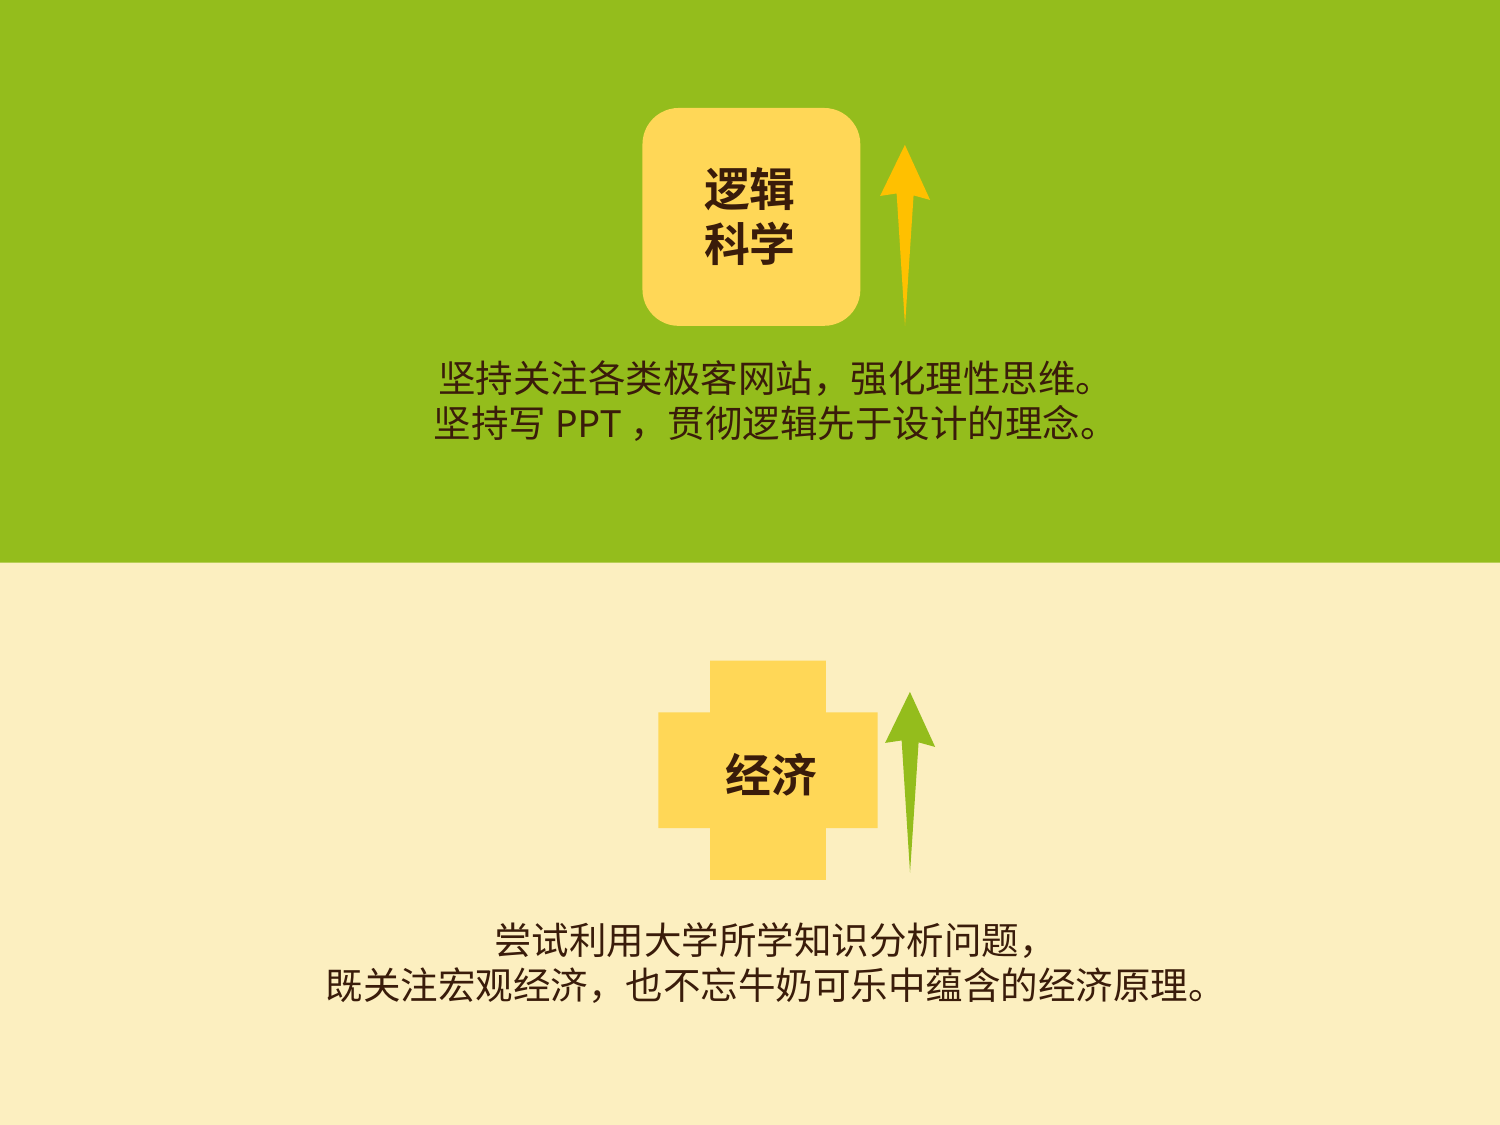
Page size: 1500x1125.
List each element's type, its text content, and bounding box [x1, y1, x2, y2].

text_box [882, 144, 931, 326]
text_box [918, 709, 936, 752]
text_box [618, 621, 918, 920]
text_box 尝试利用大学所学知识分析问题， 既关注宏观经济，也不忘牛奶可乐中蕴含的经济原理。 [278, 910, 1273, 1015]
text_box [0, 561, 1500, 1125]
text_box 坚持关注各类极客网站，强化理性思维。 坚持写PPT，贯彻逻辑先于设计的理念。 [278, 347, 1273, 453]
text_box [618, 107, 882, 326]
